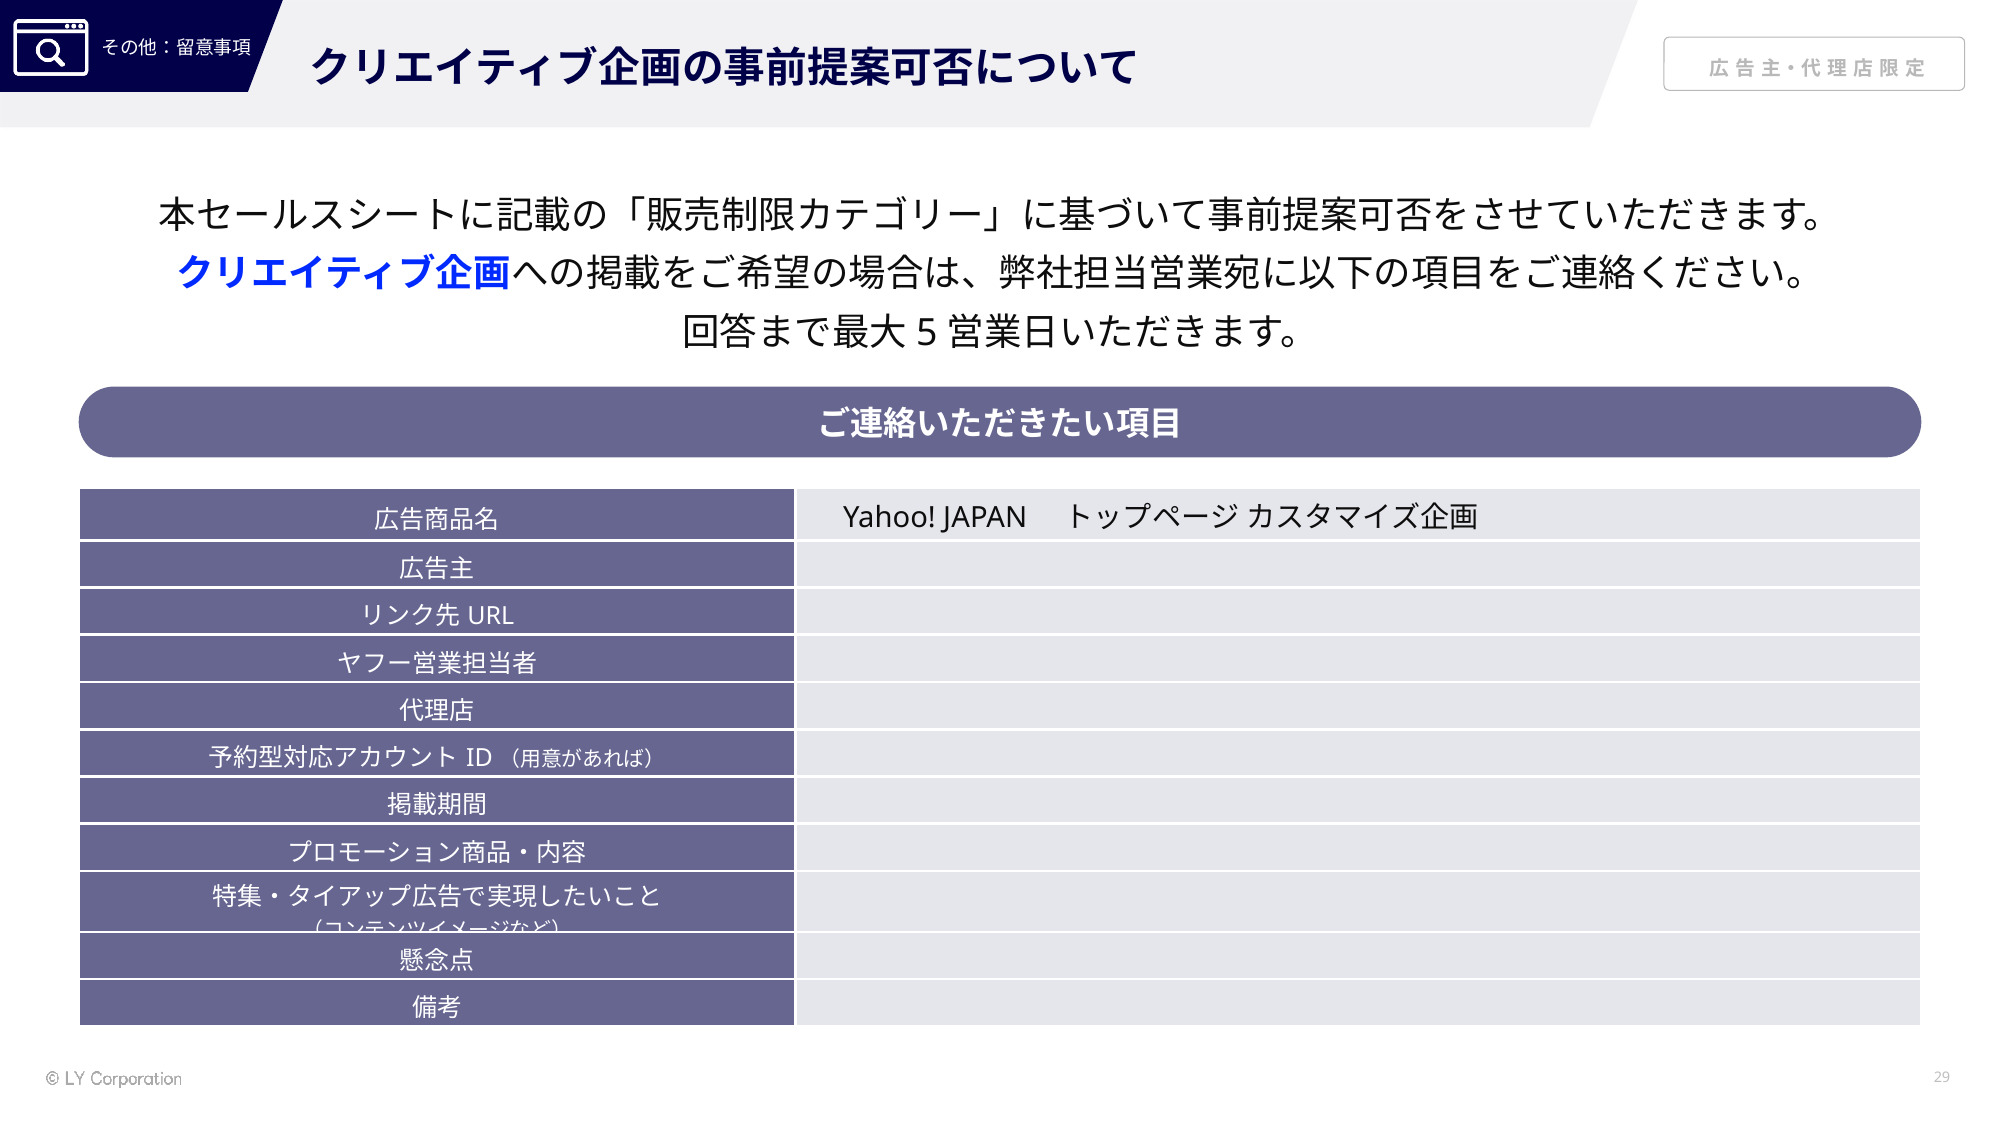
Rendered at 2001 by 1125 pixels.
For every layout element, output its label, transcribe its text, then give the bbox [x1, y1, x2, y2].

table_cell 懸念点 [80, 933, 794, 978]
table_cell 広告主 [80, 542, 794, 586]
text_box ご連絡いただきたい項目 [78, 386, 1922, 458]
picture [9, 6, 92, 88]
table_cell [797, 731, 1920, 775]
table_cell [797, 636, 1920, 681]
list クリエイティブ企画の事前提案可否について [309, 41, 1645, 97]
table_cell プロモーション商品・内容 [80, 825, 794, 870]
table_cell 備考 [80, 980, 794, 1025]
table_header 広告商品名 [80, 489, 794, 539]
table_cell [797, 933, 1920, 978]
text_box 本セールスシートに記載の「販売制限カテゴリー」に基づいて事前提案可否をさせていただきます。 クリエイティブ企画への掲載をご希望の場合は、弊社担当営業宛に以下の項目をご連絡ください。 回答まで最大5営業日いただきます。 [96, 177, 1904, 353]
table_cell [797, 825, 1920, 870]
table_cell [797, 589, 1920, 633]
table_cell リンク先URL [80, 589, 794, 633]
table_cell [797, 980, 1920, 1025]
picture [46, 1071, 181, 1088]
table_cell ヤフー営業担当者 [80, 636, 794, 681]
table_cell 代理店 [80, 683, 794, 728]
table_cell 掲載期間 [80, 778, 794, 822]
table_cell [797, 872, 1920, 931]
table_cell [797, 542, 1920, 586]
table_header Yahoo! JAPAN トップページ カスタマイズ企画 [797, 489, 1920, 539]
table_cell [797, 778, 1920, 822]
table_cell 予約型対応アカウントID（用意があれば） [80, 731, 794, 775]
table_cell [797, 683, 1920, 728]
table_cell 特集・タイアップ広告で実現したいこと （コンテンツイメージなど） [80, 872, 794, 931]
